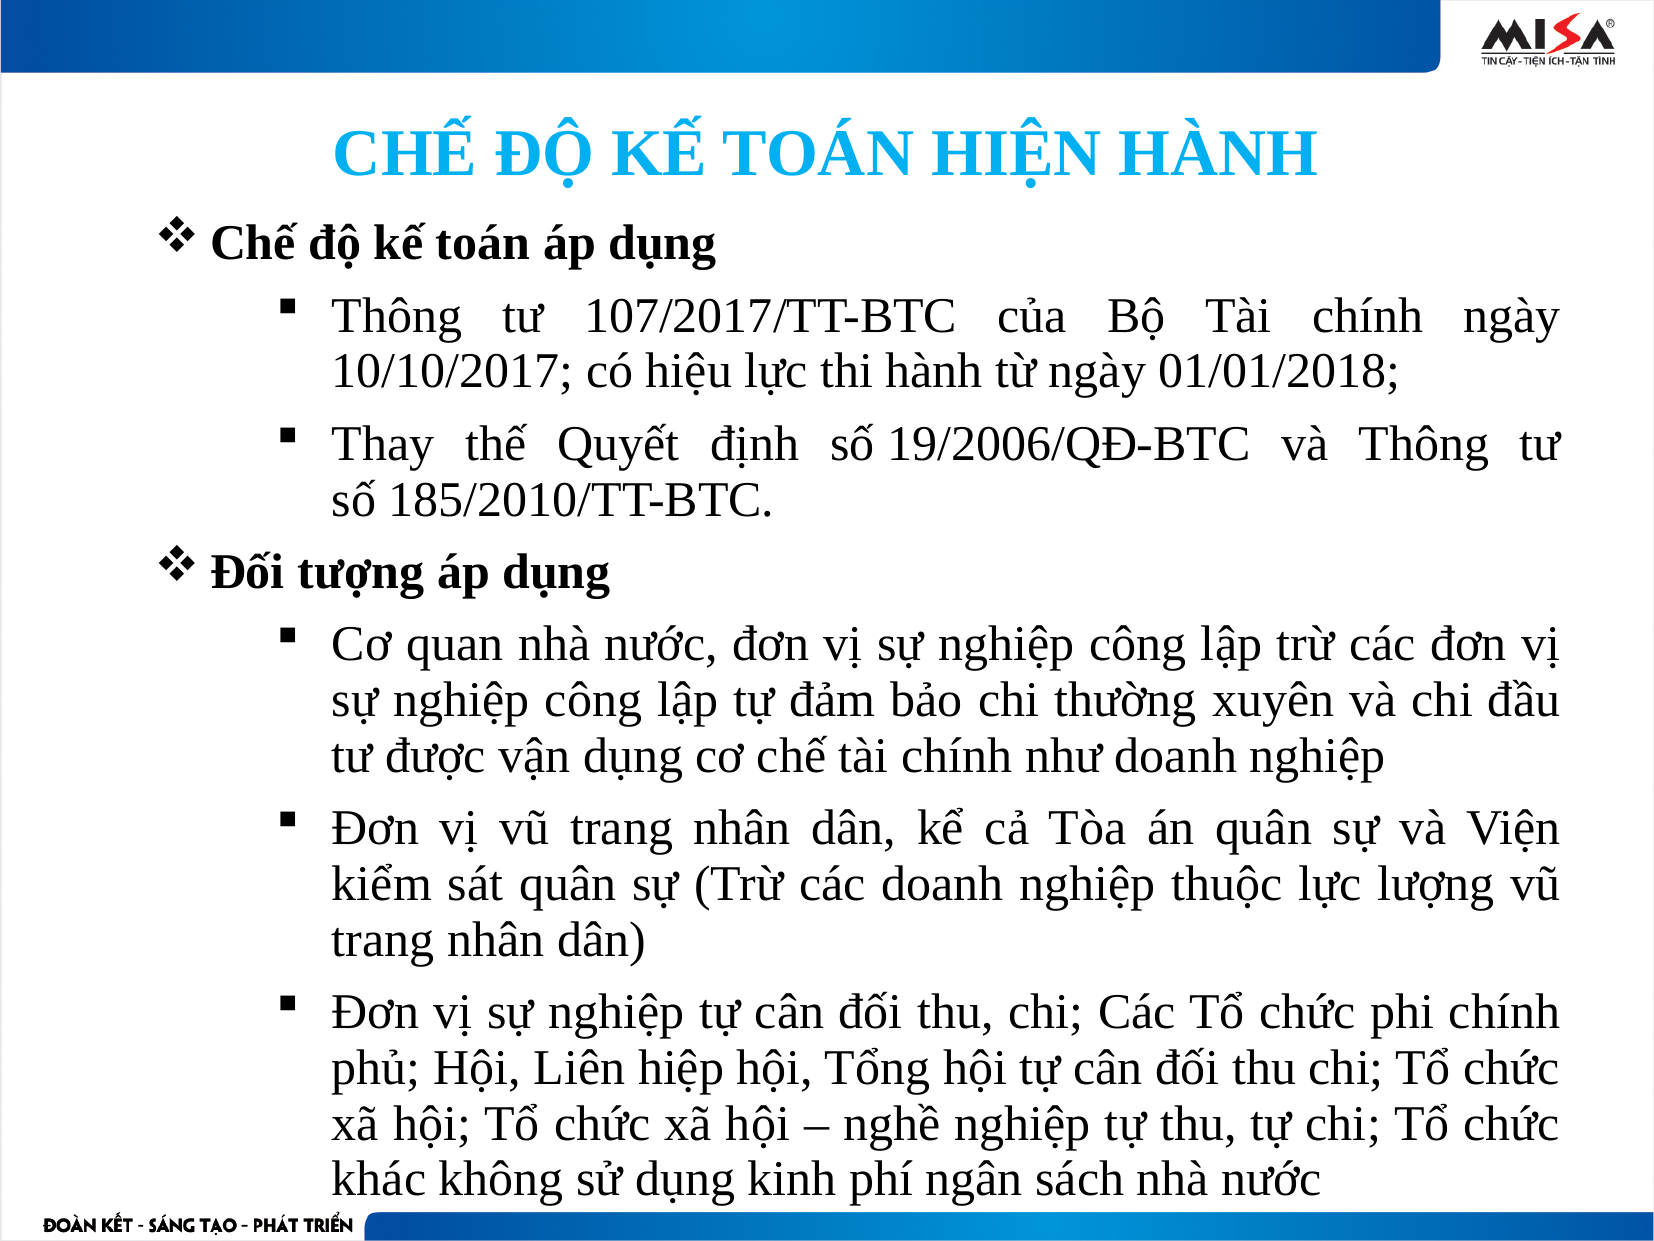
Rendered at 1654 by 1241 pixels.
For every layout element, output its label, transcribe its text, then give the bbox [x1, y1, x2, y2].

title CHẾ ĐỘ KẾ TOÁN HIỆN HÀNH [82, 49, 1571, 257]
picture [0, 0, 1654, 1241]
text_box Chế độ kế toán áp dụng Thông tư 107/2017/TT-BTC của Bộ Tài chính ngày 10/10/2017; có hiệu lực thi hành từ ngày 01/01/2018; Thay thế Quyết định số 19/2006/QĐ-BTC và Thông tư số 185/2010/TT-BTC. Đối tượng áp dụng Cơ quan nhà nước, đơn vị sự nghiệp công lập trừ các đơn vị sự nghiệp công lập tự đảm bảo chi thường xuyên và chi đầu tư được vận dụng cơ chế tài chính như doanh nghiệp Đơn vị vũ trang nhân dân, kể cả Tòa án quân sự và Viện kiểm sát quân sự (Trừ các doanh nghiệp thuộc lực lượng vũ trang nhân dân) Đơn vị sự nghiệp tự cân đối thu, chi; Các Tổ chức phi chính phủ; Hội, Liên hiệp hội, Tổng hội tự cân đối thu chi; Tổ chức xã hội; Tổ chức xã hội – nghề nghiệp tự thu, tự chi; Tổ chức khác không sử dụng kinh phí ngân sách nhà nước [139, 207, 1577, 1195]
